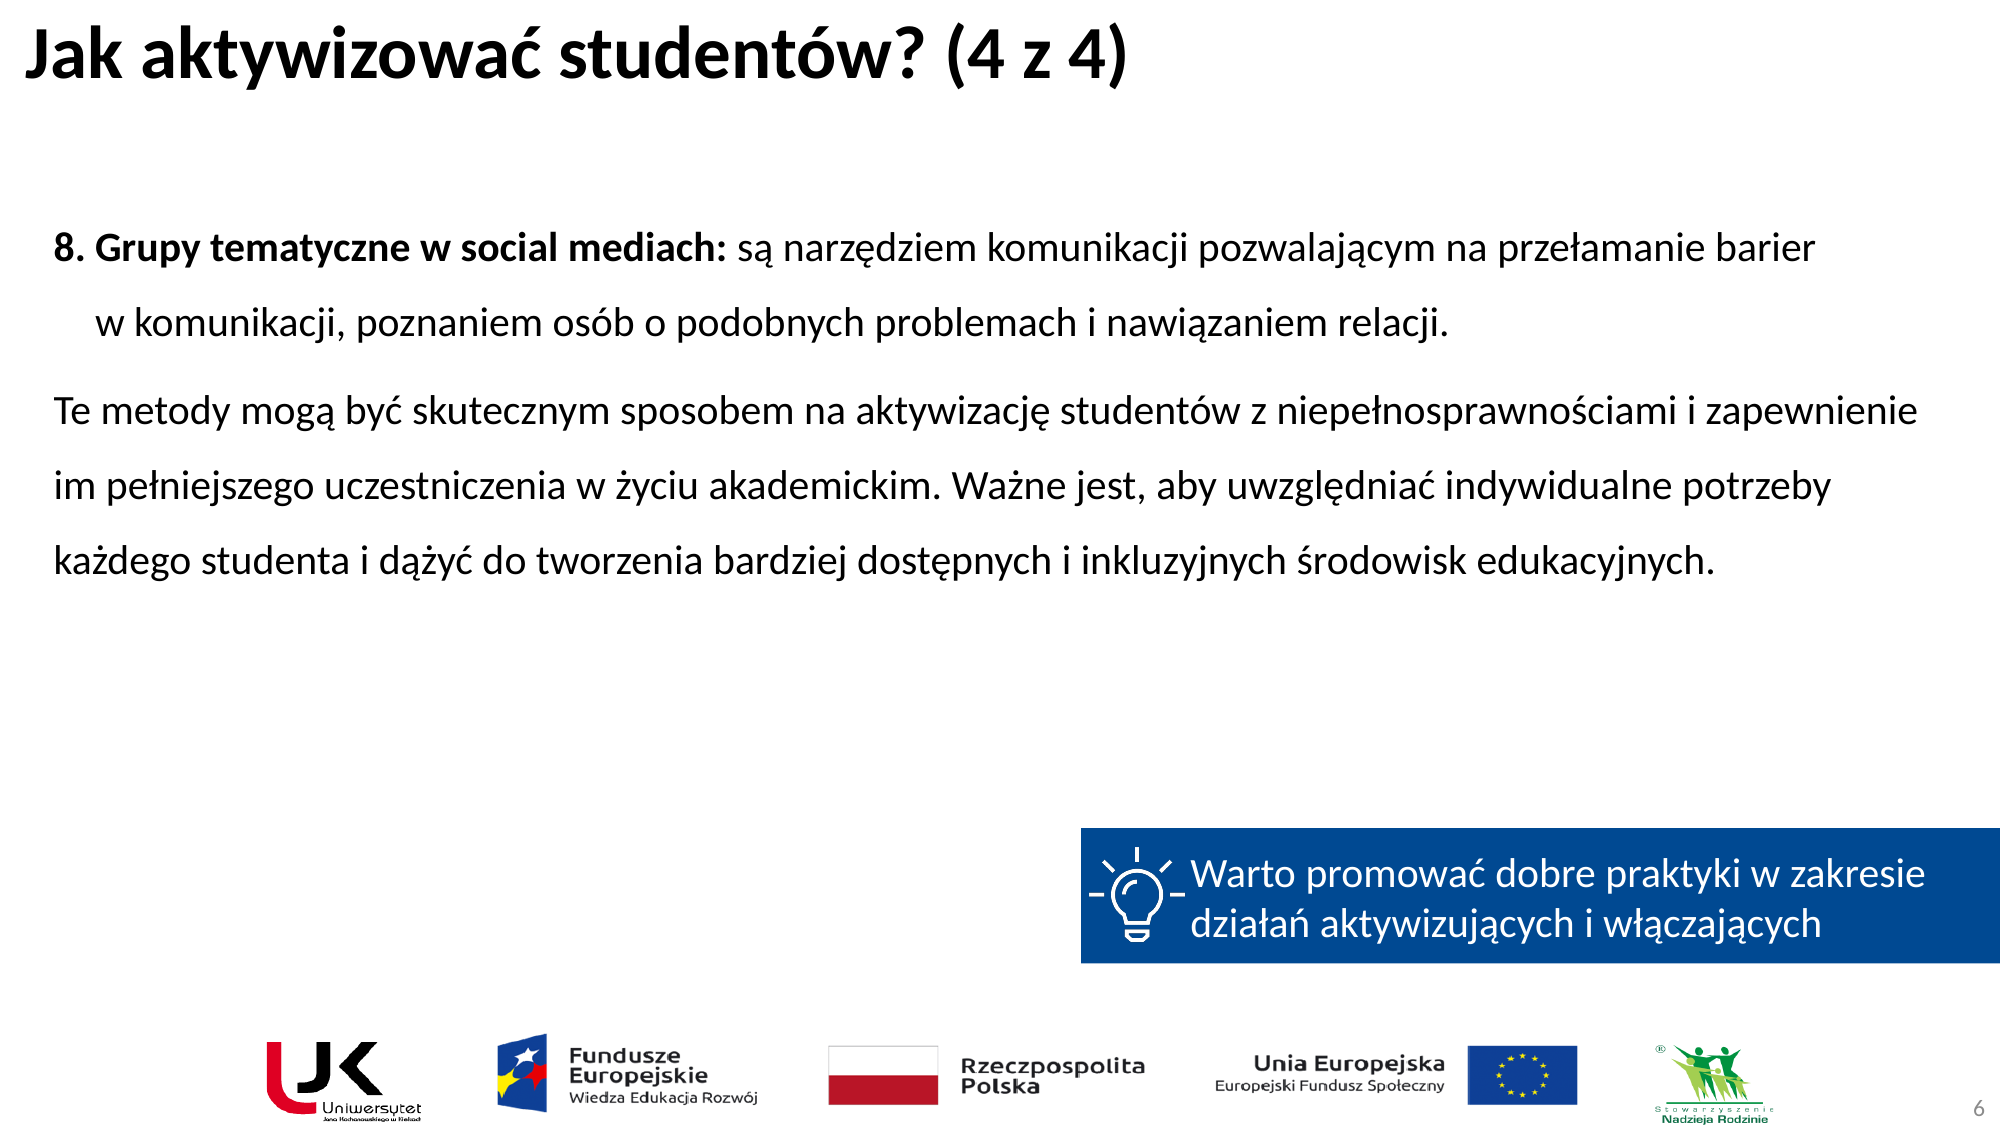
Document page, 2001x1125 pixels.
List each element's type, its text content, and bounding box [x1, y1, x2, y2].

picture [463, 1004, 1613, 1125]
slide_number 6 [1832, 1089, 2000, 1125]
picture [1073, 831, 1201, 959]
text_box Grupy tematyczne w social mediach: są narzędziem komunikacji pozwalającym na przełamanie barier w komunikacji, poznaniem osób o podobnych problemach i nawiązaniem relacji. Te metody mogą być skutecznym sposobem na aktywizację studentów z niepełnosprawnościami i zapewnienie im pełniejszego uczestniczenia w życiu akademickim. Ważne jest, aby uwzględniać indywidualne potrzeby każdego studenta i dążyć do tworzenia bardziej dostępnych i inkluzyjnych środowisk edukacyjnych. [38, 195, 1962, 622]
picture [266, 1042, 421, 1122]
title Jak aktywizować studentów? (4 z 4) [25, 3, 1549, 102]
picture [1655, 1044, 1774, 1125]
text_box Warto promować dobre praktyki w zakresie działań aktywizujących i włączających [1080, 827, 2000, 964]
